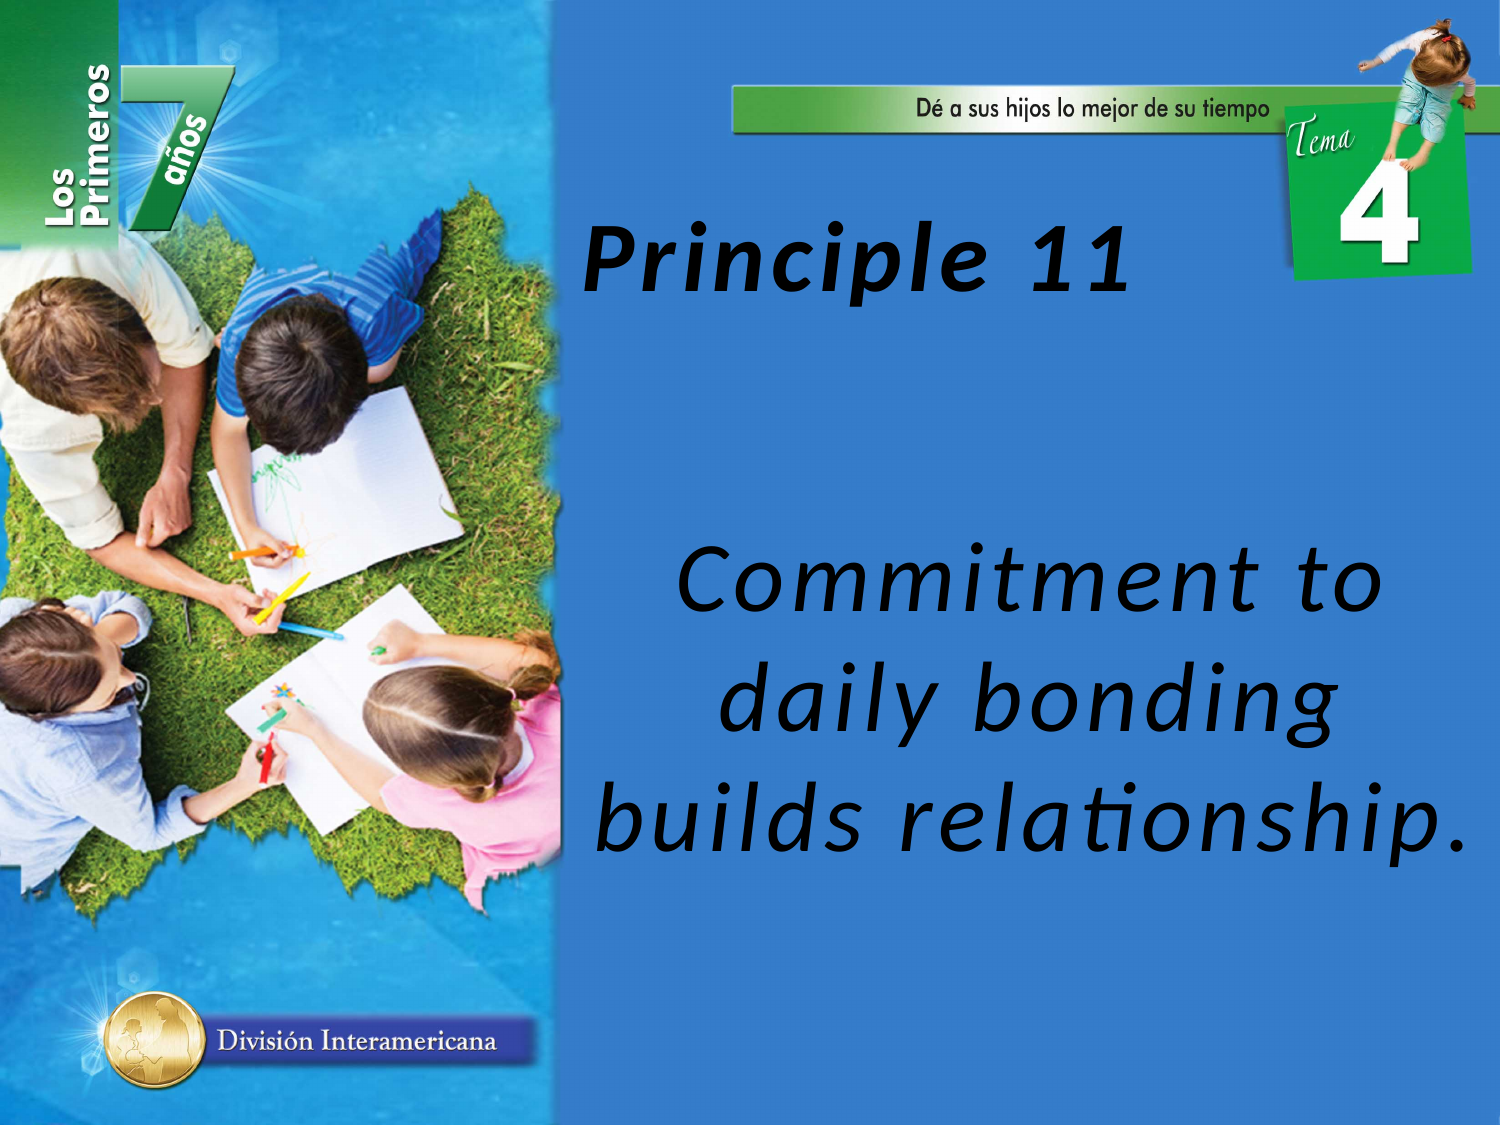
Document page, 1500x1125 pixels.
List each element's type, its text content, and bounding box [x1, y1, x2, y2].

text_box Principle 11 Commitment to daily bonding builds relationship. [566, 184, 1500, 879]
picture [0, 0, 1500, 1125]
